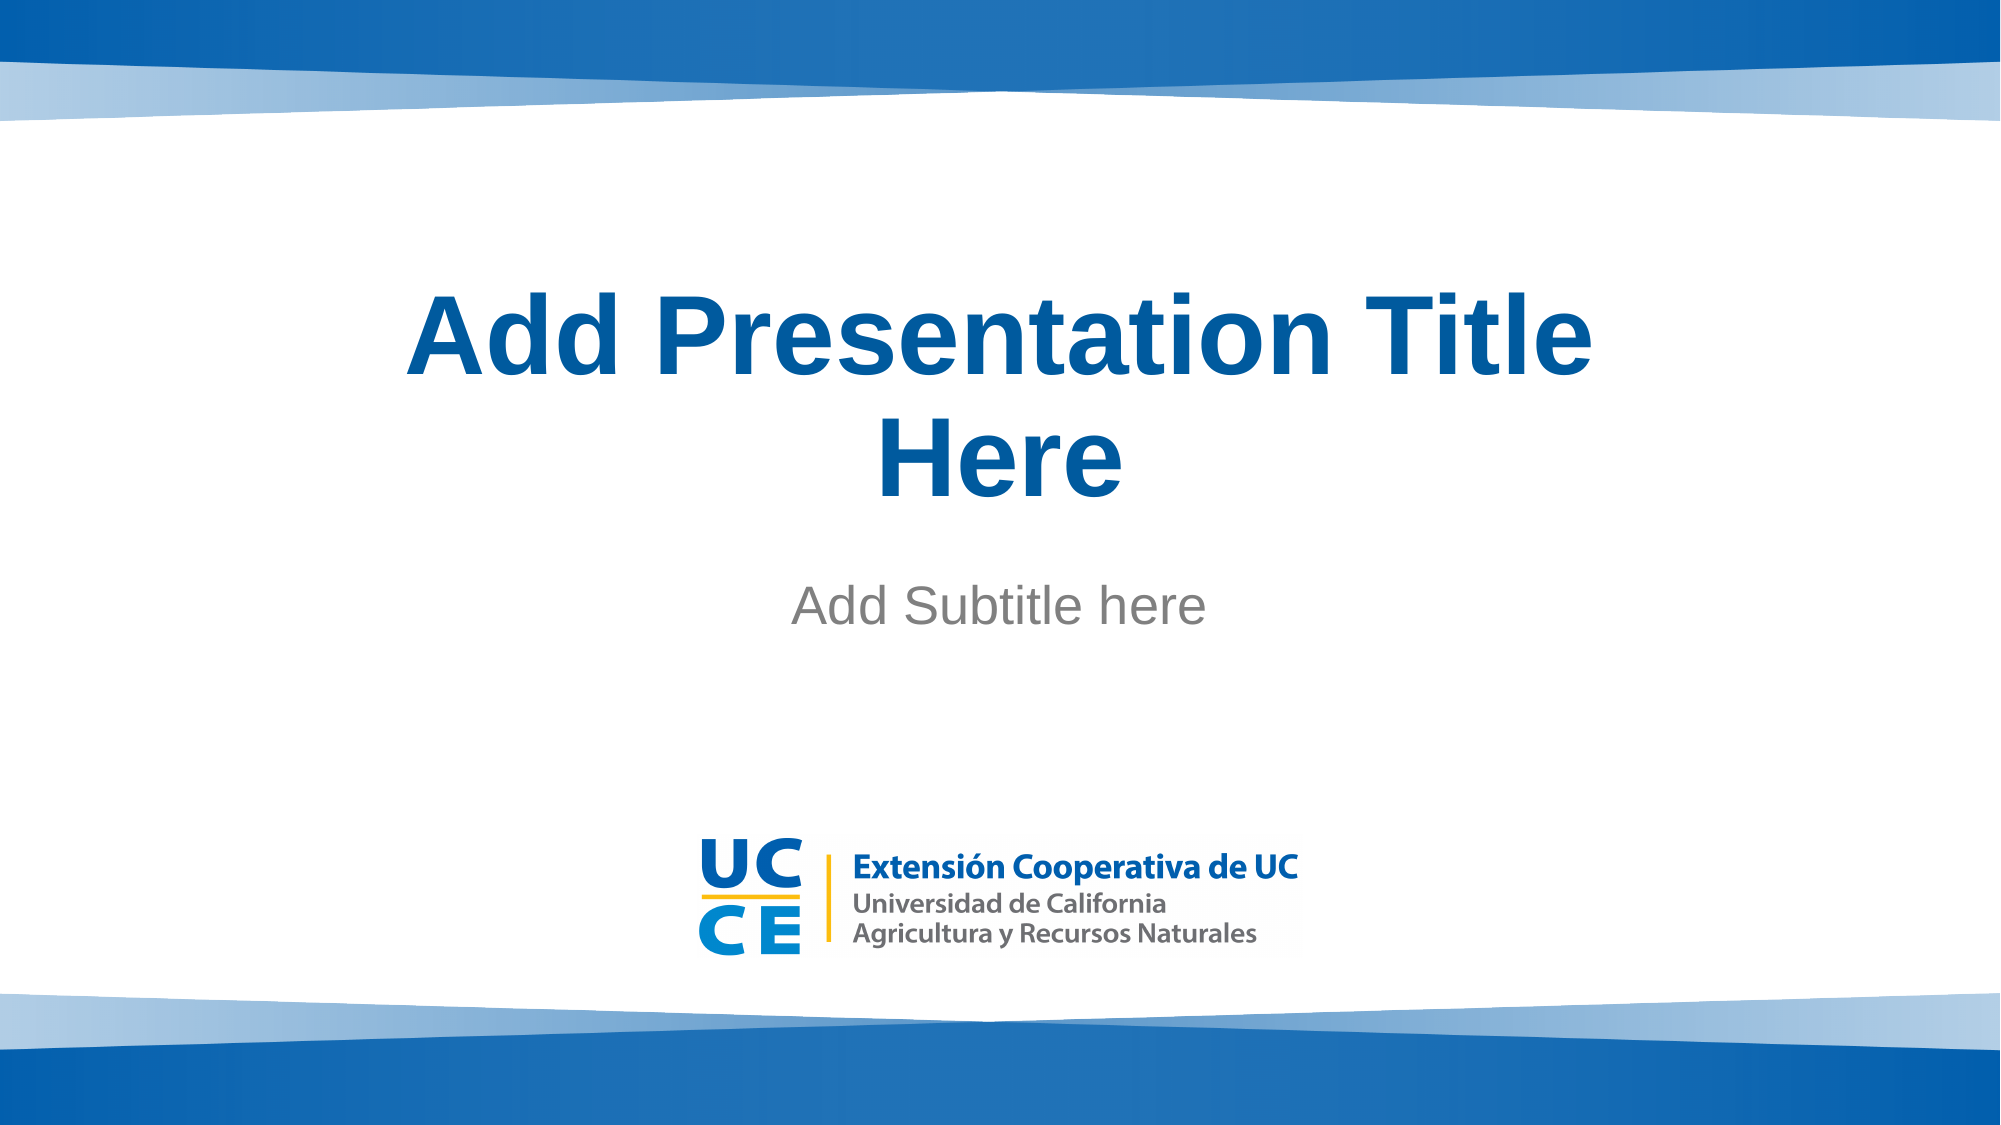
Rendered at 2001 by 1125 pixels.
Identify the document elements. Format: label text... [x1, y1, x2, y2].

picture [697, 842, 1303, 958]
subtitle Add Subtitle here [249, 569, 1750, 842]
picture [0, 0, 2001, 143]
title Add Presentation Title Here [249, 136, 1750, 529]
picture [0, 972, 2000, 1125]
